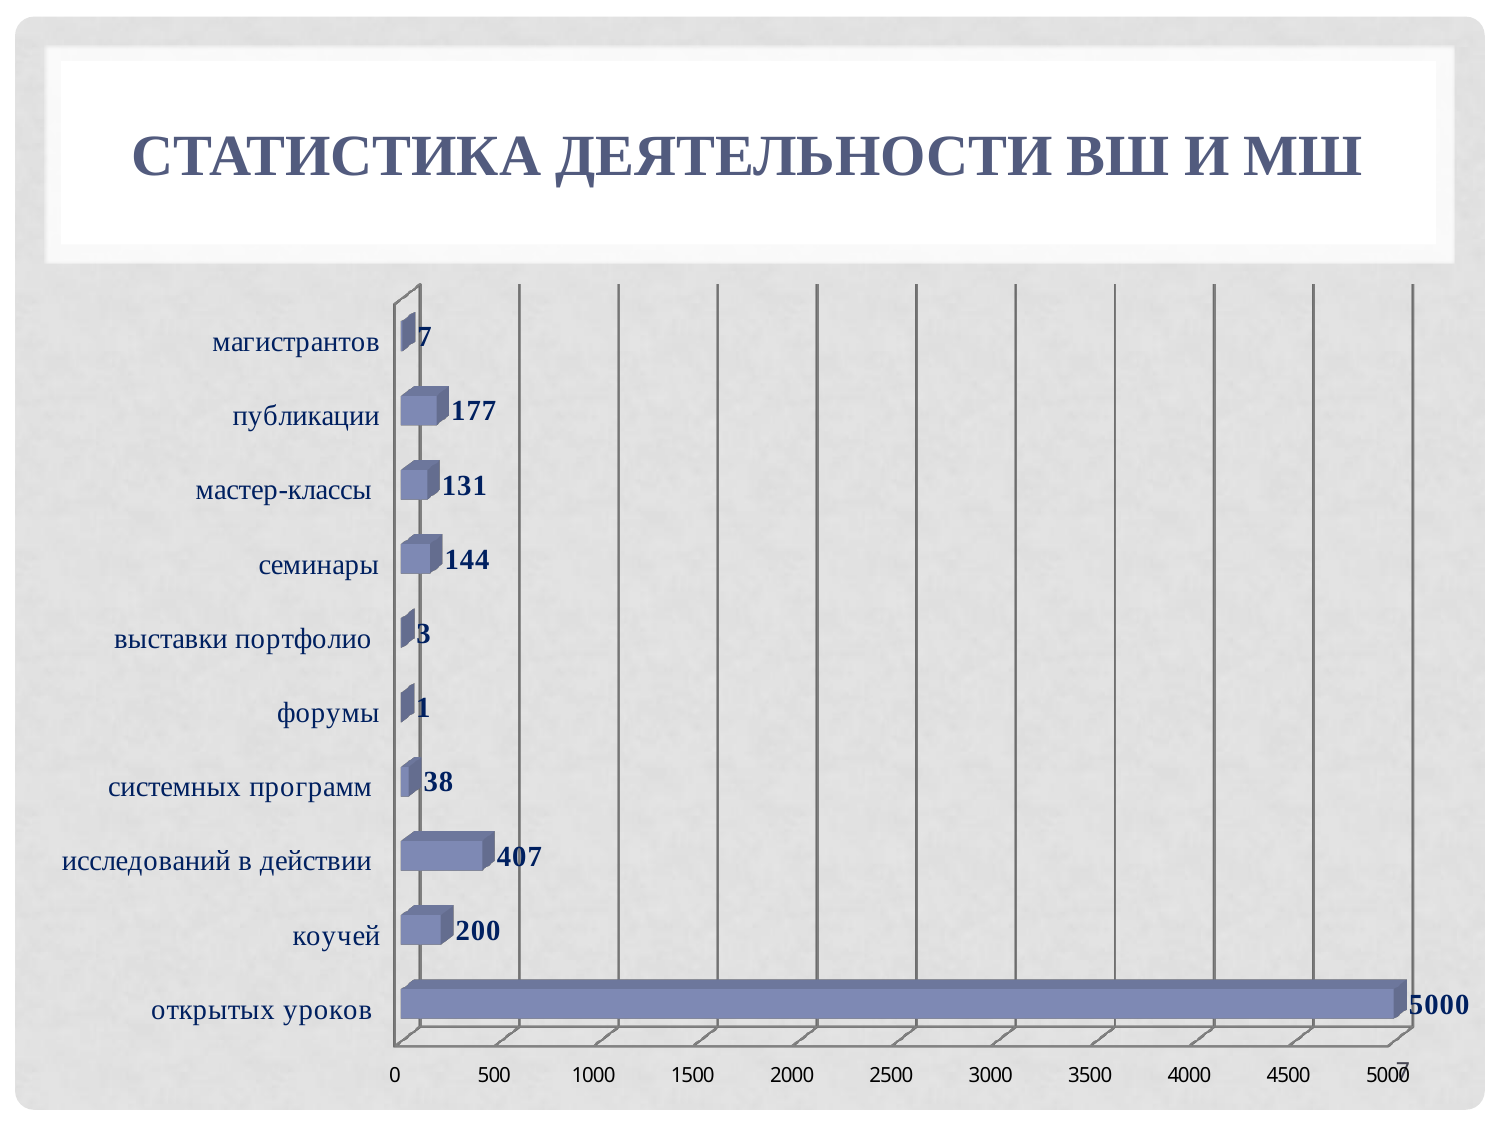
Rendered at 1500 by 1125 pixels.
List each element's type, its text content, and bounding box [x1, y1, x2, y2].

chart [29, 266, 1471, 1107]
picture [15, 16, 1485, 1110]
title Статистика деятельности ВШ и МШ [69, 66, 1425, 238]
